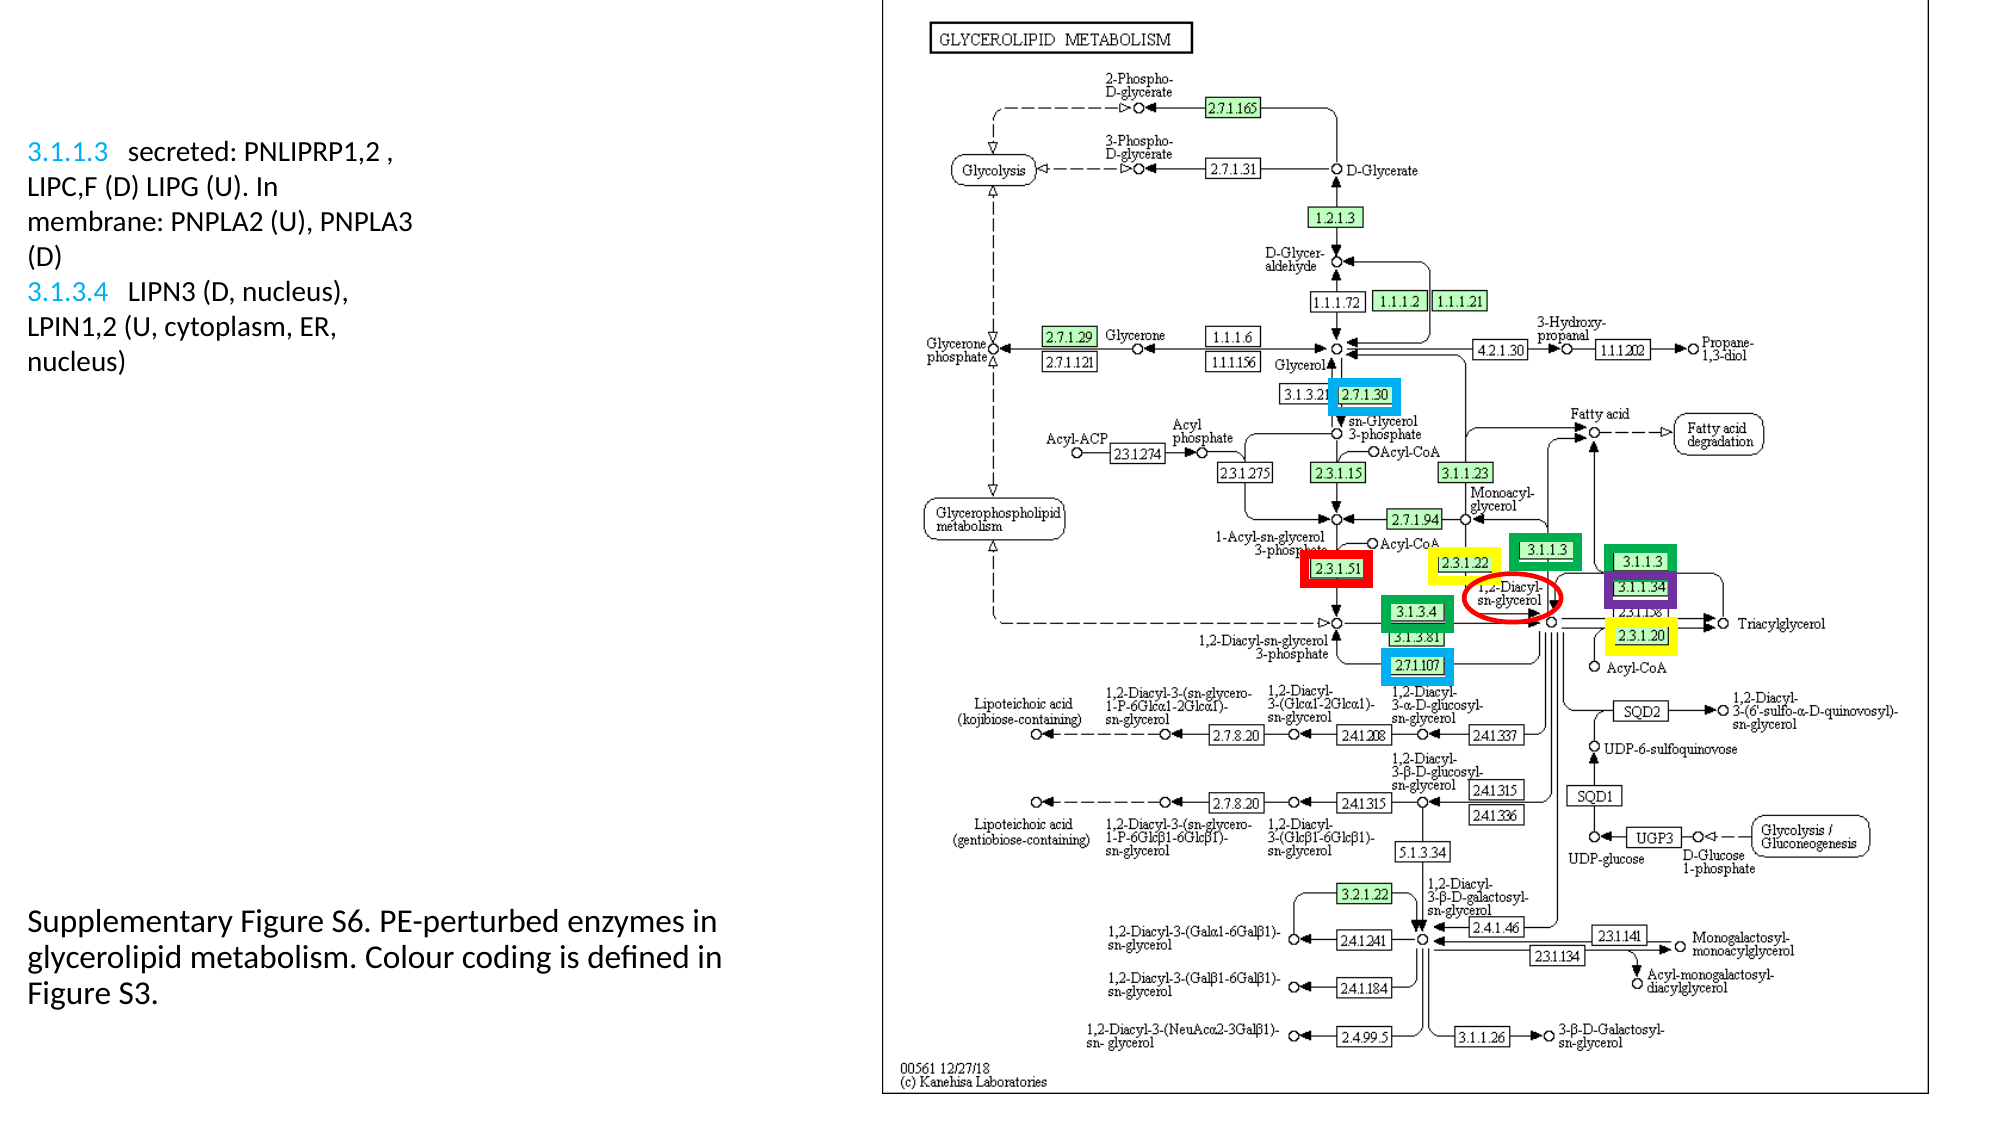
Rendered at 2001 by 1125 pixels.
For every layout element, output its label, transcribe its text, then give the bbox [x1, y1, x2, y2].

text_box Supplementary Figure S6. PE-perturbed enzymes in glycerolipid metabolism. Colour coding is defined in Figure S3. [12, 896, 762, 1085]
text_box 3.1.1.3 secreted: PNLIPRP1,2 , LIPC,F (D) LIPG (U). In membrane: PNPLA2 (U), PNPLA3 (D) 3.1.3.4 LIPN3 (D, nucleus), LPIN1,2 (U, cytoplasm, ER, nucleus) [12, 125, 432, 420]
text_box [882, 0, 1929, 1094]
